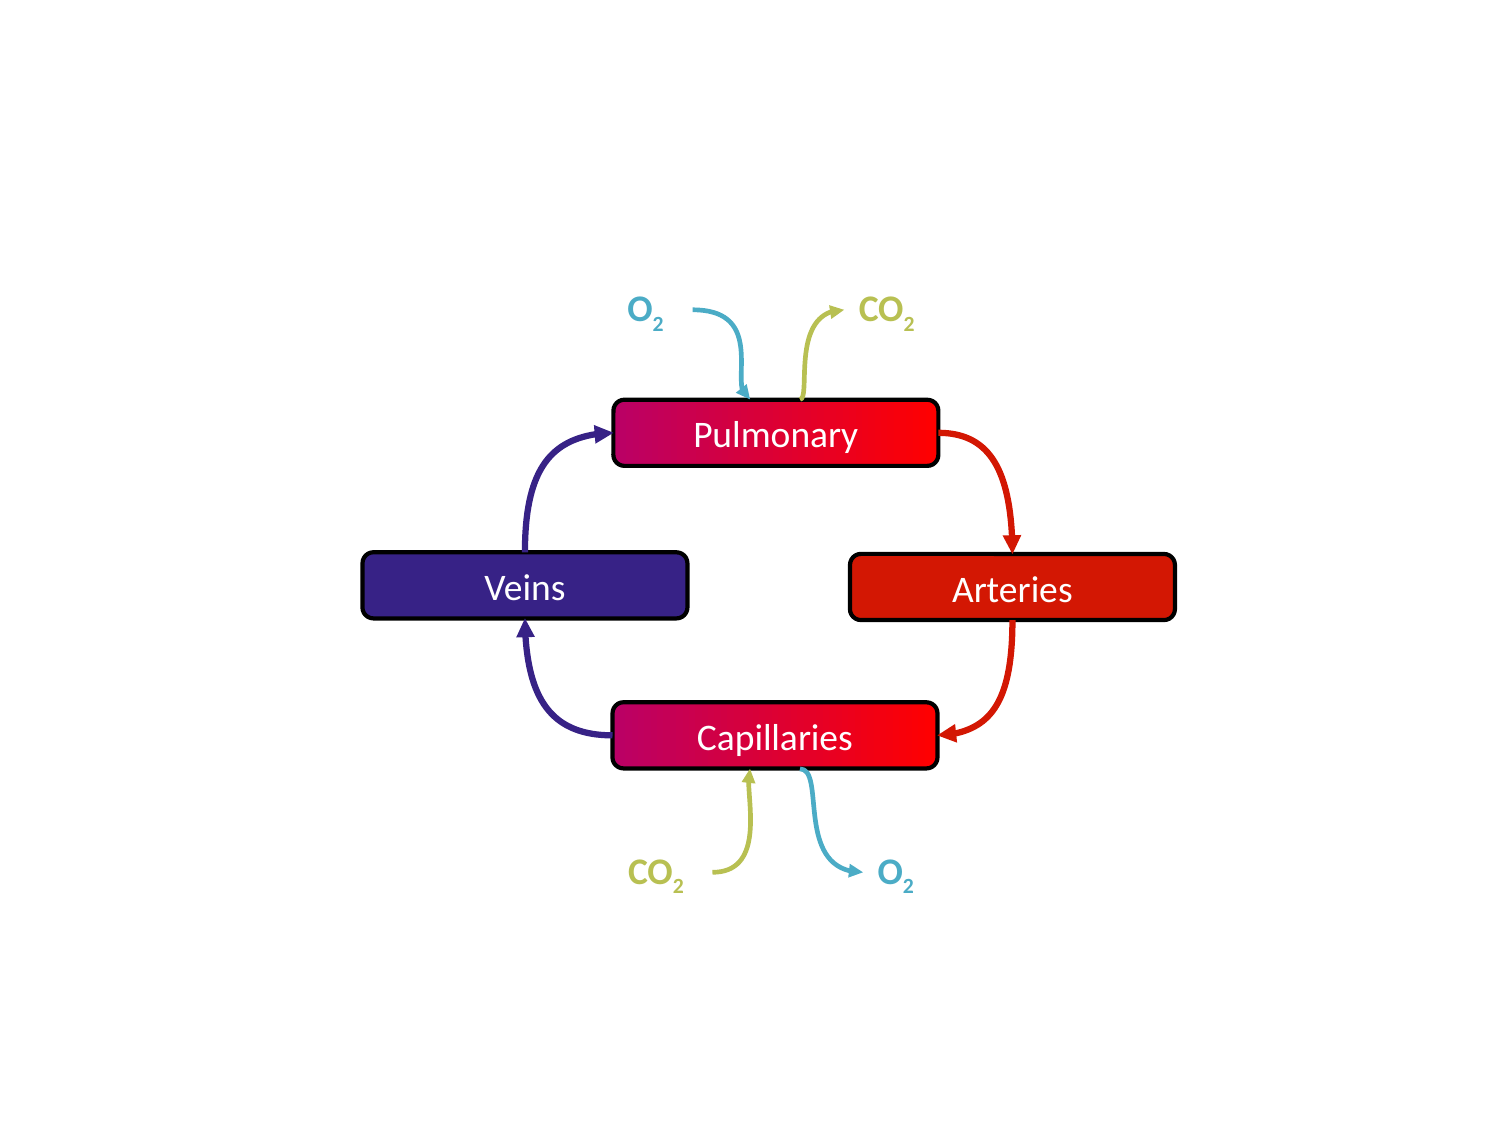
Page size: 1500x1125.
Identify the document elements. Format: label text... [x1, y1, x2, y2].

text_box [524, 618, 613, 736]
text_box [917, 640, 1033, 716]
text_box O2 [862, 839, 943, 906]
text_box Pulmonary [611, 397, 941, 468]
text_box CO2 [613, 839, 713, 906]
text_box Veins [360, 550, 690, 621]
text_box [780, 787, 882, 851]
text_box Arteries [847, 551, 1178, 623]
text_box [712, 768, 751, 870]
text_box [509, 447, 629, 537]
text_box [938, 432, 1013, 554]
text_box Capillaries [610, 700, 940, 771]
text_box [692, 306, 751, 400]
text_box O2 [612, 276, 693, 343]
text_box CO2 [843, 276, 943, 343]
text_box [775, 331, 869, 376]
